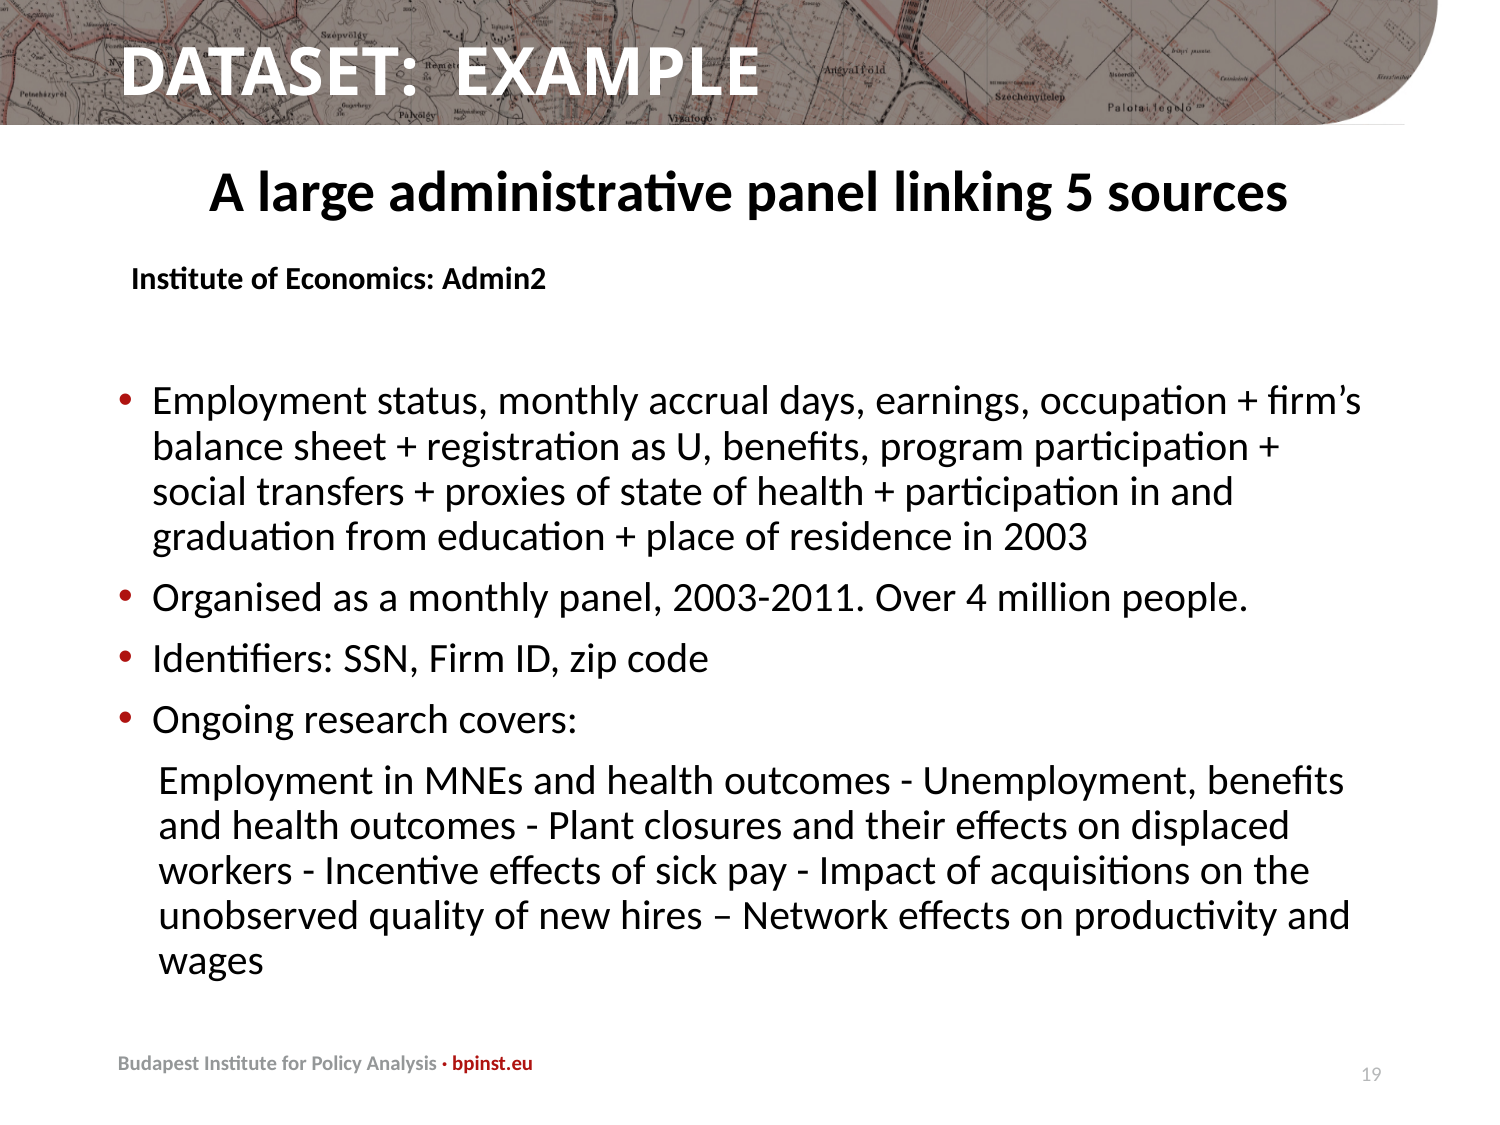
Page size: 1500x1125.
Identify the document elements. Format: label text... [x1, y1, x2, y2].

title DATASET: example [103, 26, 1397, 122]
picture [0, 0, 1500, 125]
list A large administrative panel linking 5 sources Institute of Economics: Admin2 Employment status, monthly accrual days, earnings, occupation + firm’s balance sheet + registration as U, benefits, program participation + social transfers + proxies of state of health + participation in and graduation from education + place of residence in 2003 Organised as a monthly panel, 2003-2011. Over 4 million people. Identifiers: SSN, Firm ID, zip code Ongoing research covers: Employment in MNEs and health outcomes - Unemployment, benefits and health outcomes - Plant closures and their effects on displaced workers - Incentive effects of sick pay - Impact of acquisitions on the unobserved quality of new hires – Network effects on productivity and wages [103, 154, 1397, 1010]
slide_number 18 [1059, 1042, 1397, 1103]
